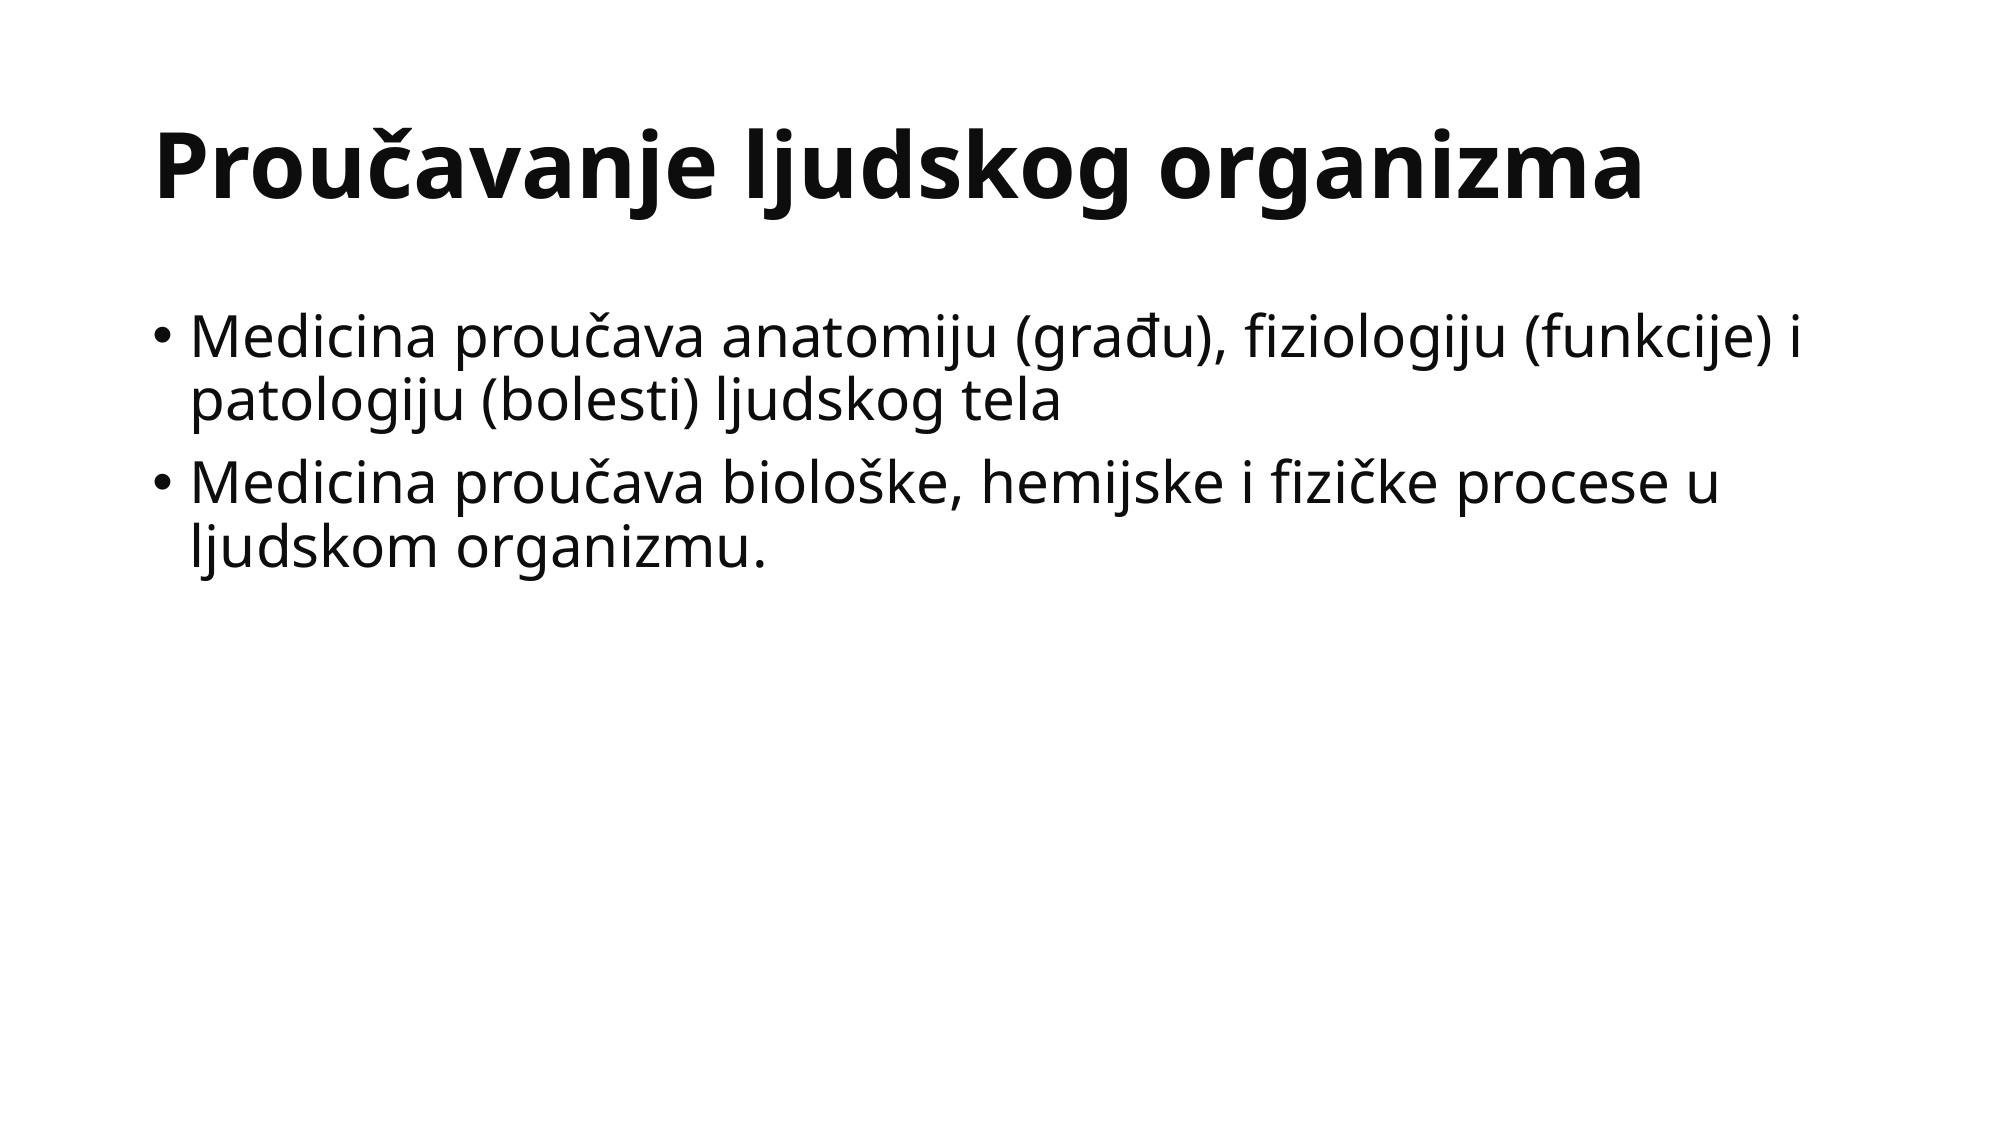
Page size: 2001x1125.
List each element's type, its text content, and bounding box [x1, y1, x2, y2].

title Proučavanje ljudskog organizma [137, 59, 1863, 278]
list Medicina proučava anatomiju (građu), fiziologiju (funkcije) i patologiju (bolesti) ljudskog tela Medicina proučava biološke, hemijske i fizičke procese u ljudskom organizmu. [137, 299, 1863, 1014]
